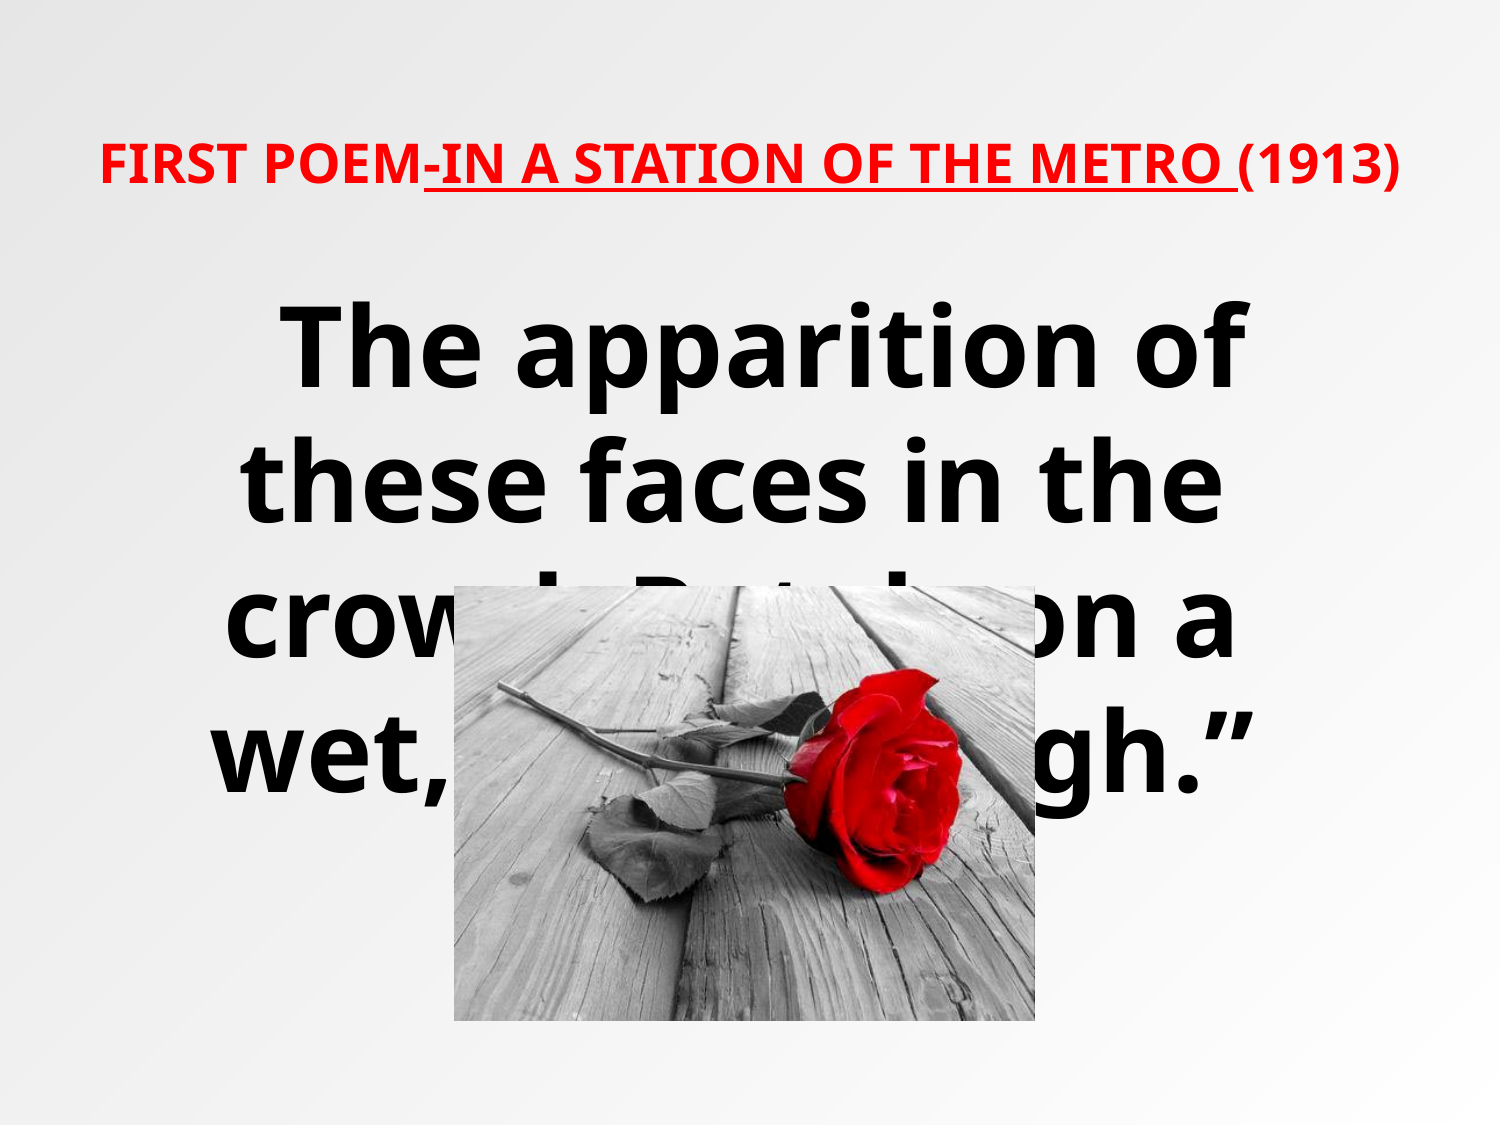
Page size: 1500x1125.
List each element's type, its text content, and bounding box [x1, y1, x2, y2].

list The apparition of these faces in the crowd; Petals on a wet, black bough.” [29, 266, 1380, 1010]
picture [454, 585, 1035, 1022]
title FIRST POEM-IN A STATION OF THE METRO (1913) [74, 44, 1426, 280]
